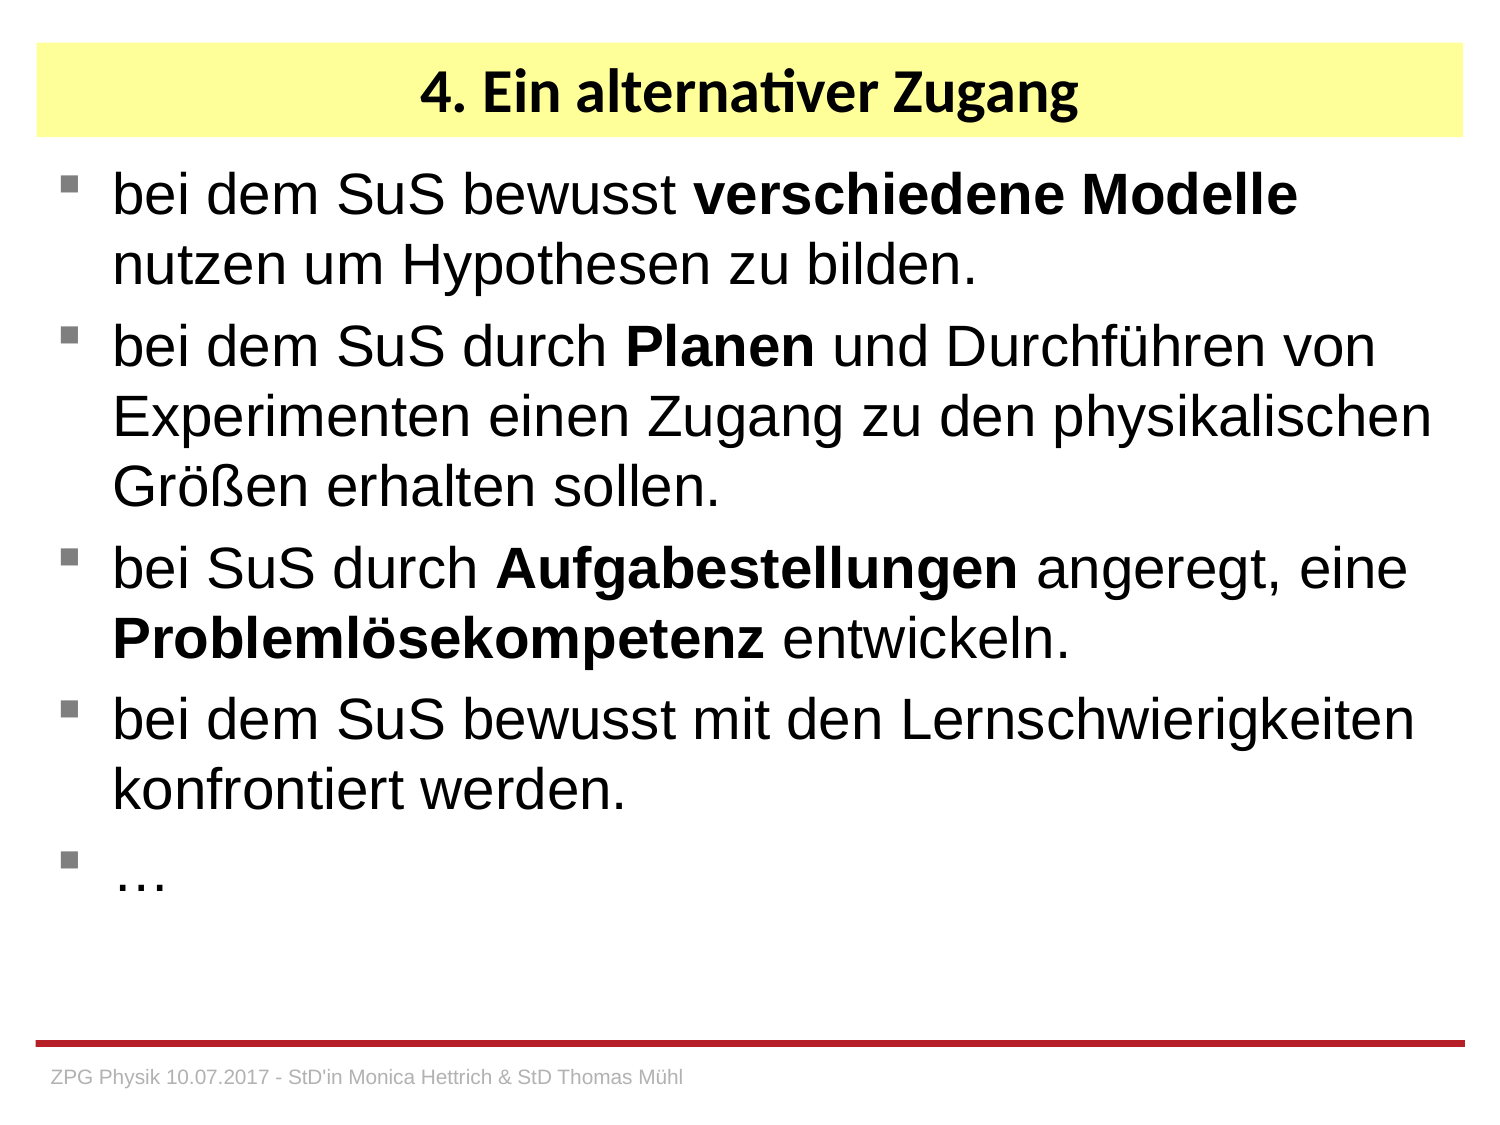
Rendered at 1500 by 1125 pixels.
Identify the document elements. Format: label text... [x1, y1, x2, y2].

footer ZPG Physik 10.07.2017 - StD'in Monica Hettrich & StD Thomas Mühl [35, 1045, 768, 1106]
title 4. Ein alternativer Zugang [41, 42, 1459, 149]
list bei dem SuS bewusst verschiedene Modelle nutzen um Hypothesen zu bilden. bei dem SuS durch Planen und Durchführen von Experimenten einen Zugang zu den physikalischen Größen erhalten sollen. bei SuS durch Aufgabestellungen angeregt, eine Problemlösekompetenz entwickeln. bei dem SuS bewusst mit den Lernschwierigkeiten konfrontiert werden. … [41, 149, 1459, 1024]
